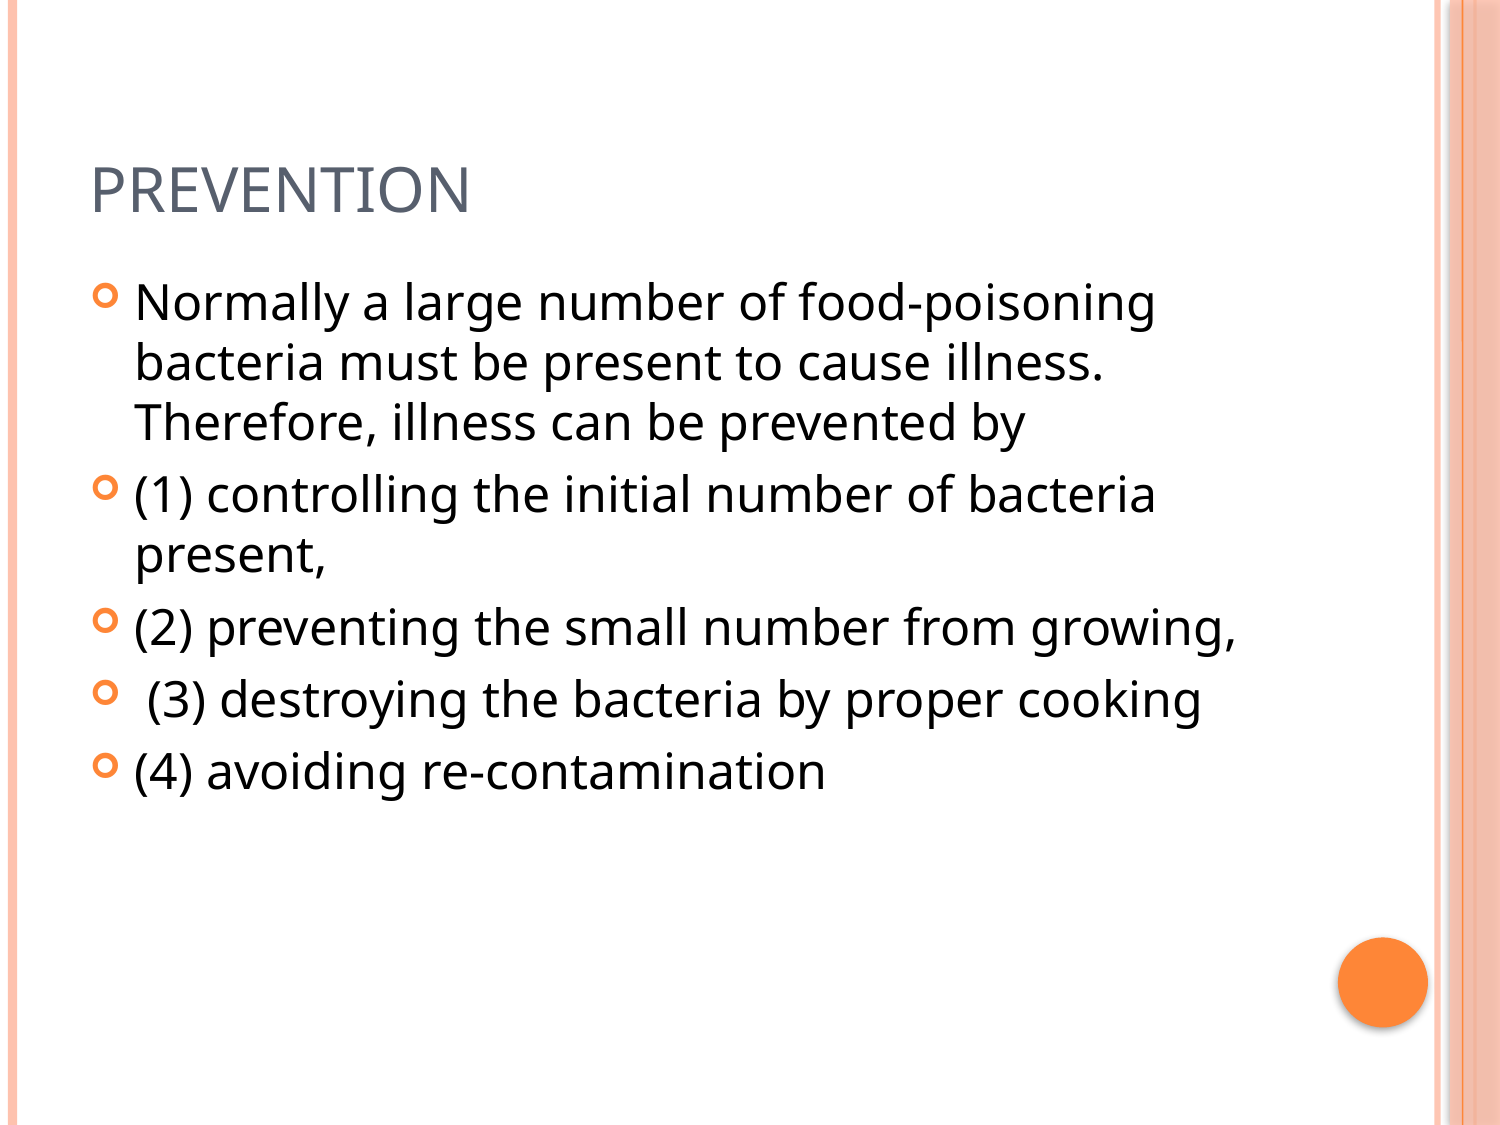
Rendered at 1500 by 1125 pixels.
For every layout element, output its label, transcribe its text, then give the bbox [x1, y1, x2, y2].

list Normally a large number of food-poisoning bacteria must be present to cause illness. Therefore, illness can be prevented by (1) controlling the initial number of bacteria present, (2) preventing the small number from growing, (3) destroying the bacteria by proper cooking (4) avoiding re-contamination [75, 262, 1300, 1062]
title Prevention [75, 45, 1300, 233]
